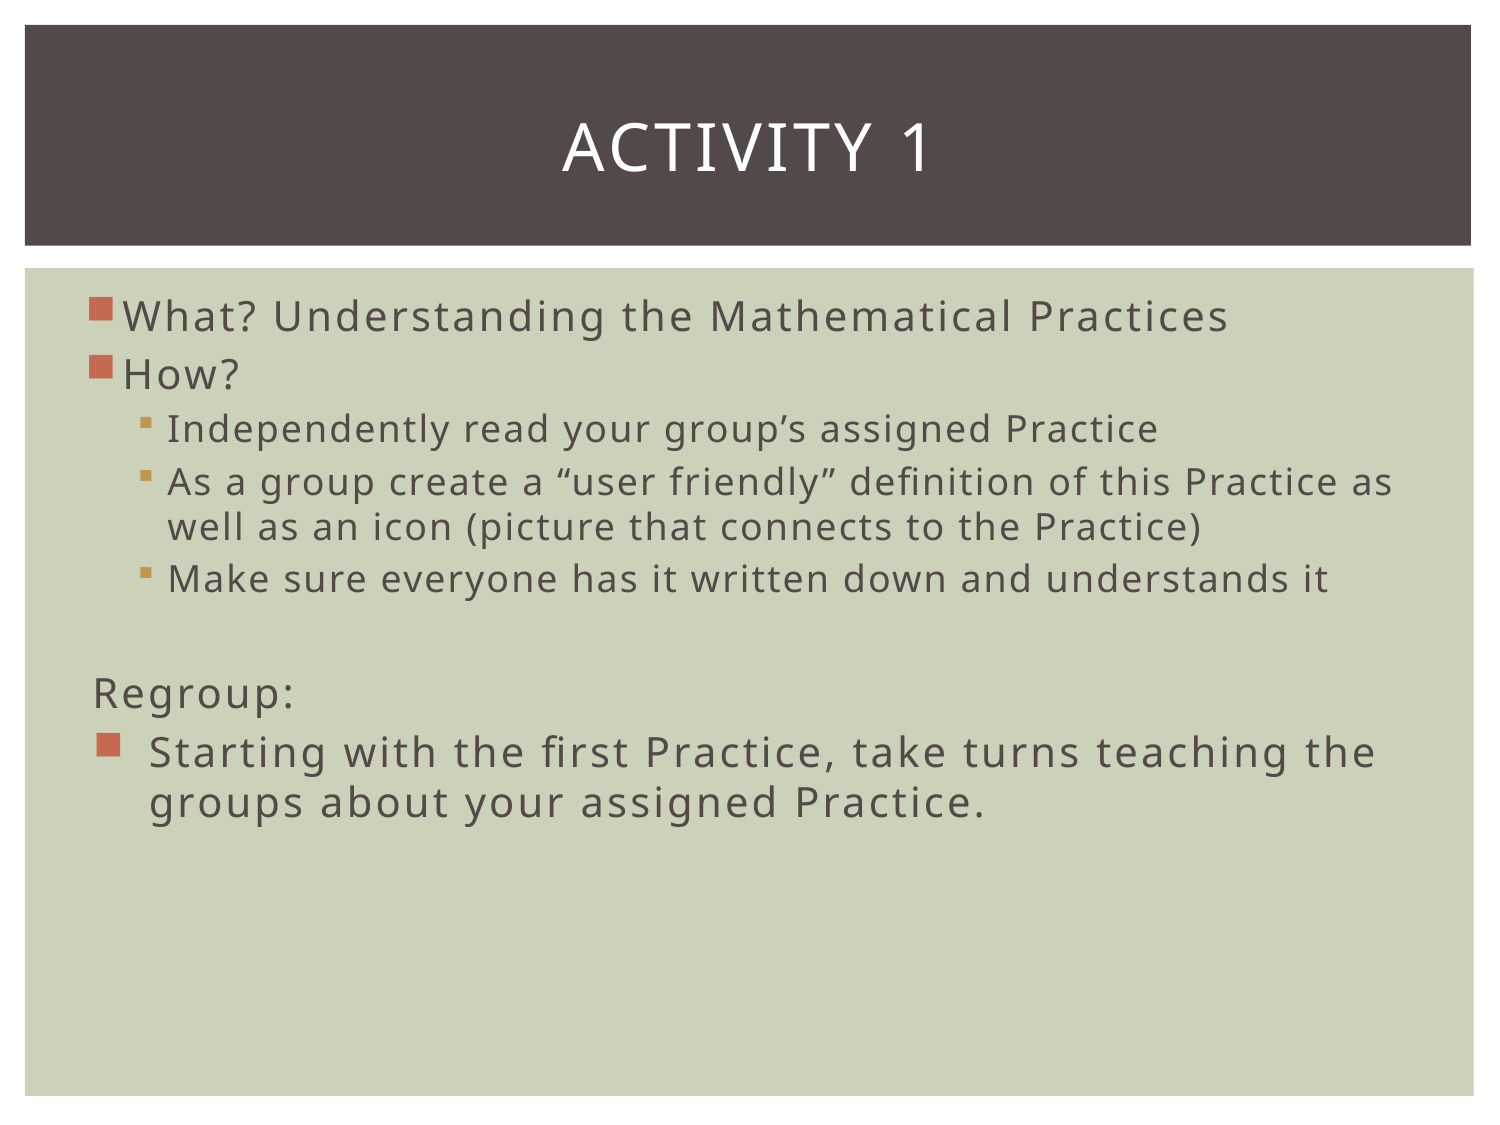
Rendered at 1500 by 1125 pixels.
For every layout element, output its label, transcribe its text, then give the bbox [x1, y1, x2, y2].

list What? Understanding the Mathematical Practices How? Independently read your group’s assigned Practice As a group create a “user friendly” definition of this Practice as well as an icon (picture that connects to the Practice) Make sure everyone has it written down and understands it Regroup: Starting with the first Practice, take turns teaching the groups about your assigned Practice. [62, 281, 1442, 1005]
title Activity 1 [62, 58, 1438, 232]
